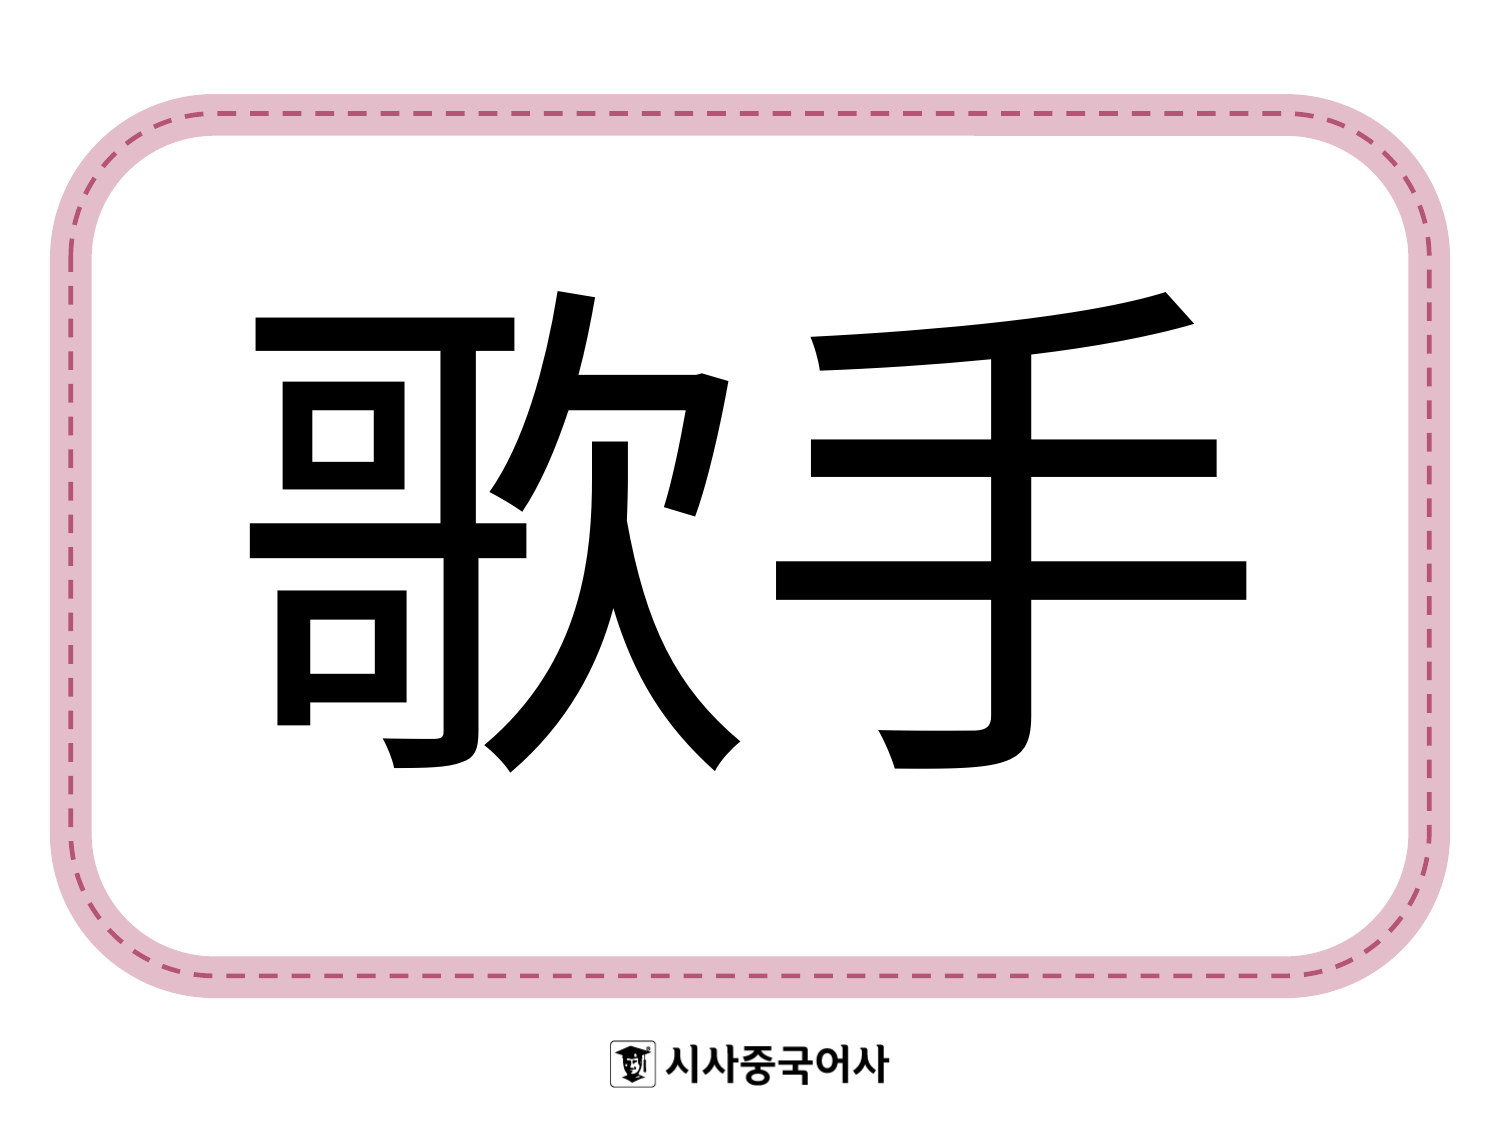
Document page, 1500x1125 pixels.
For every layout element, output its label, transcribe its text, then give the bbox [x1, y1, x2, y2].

picture [602, 1034, 898, 1094]
text_box 歌手 [145, 189, 1354, 853]
